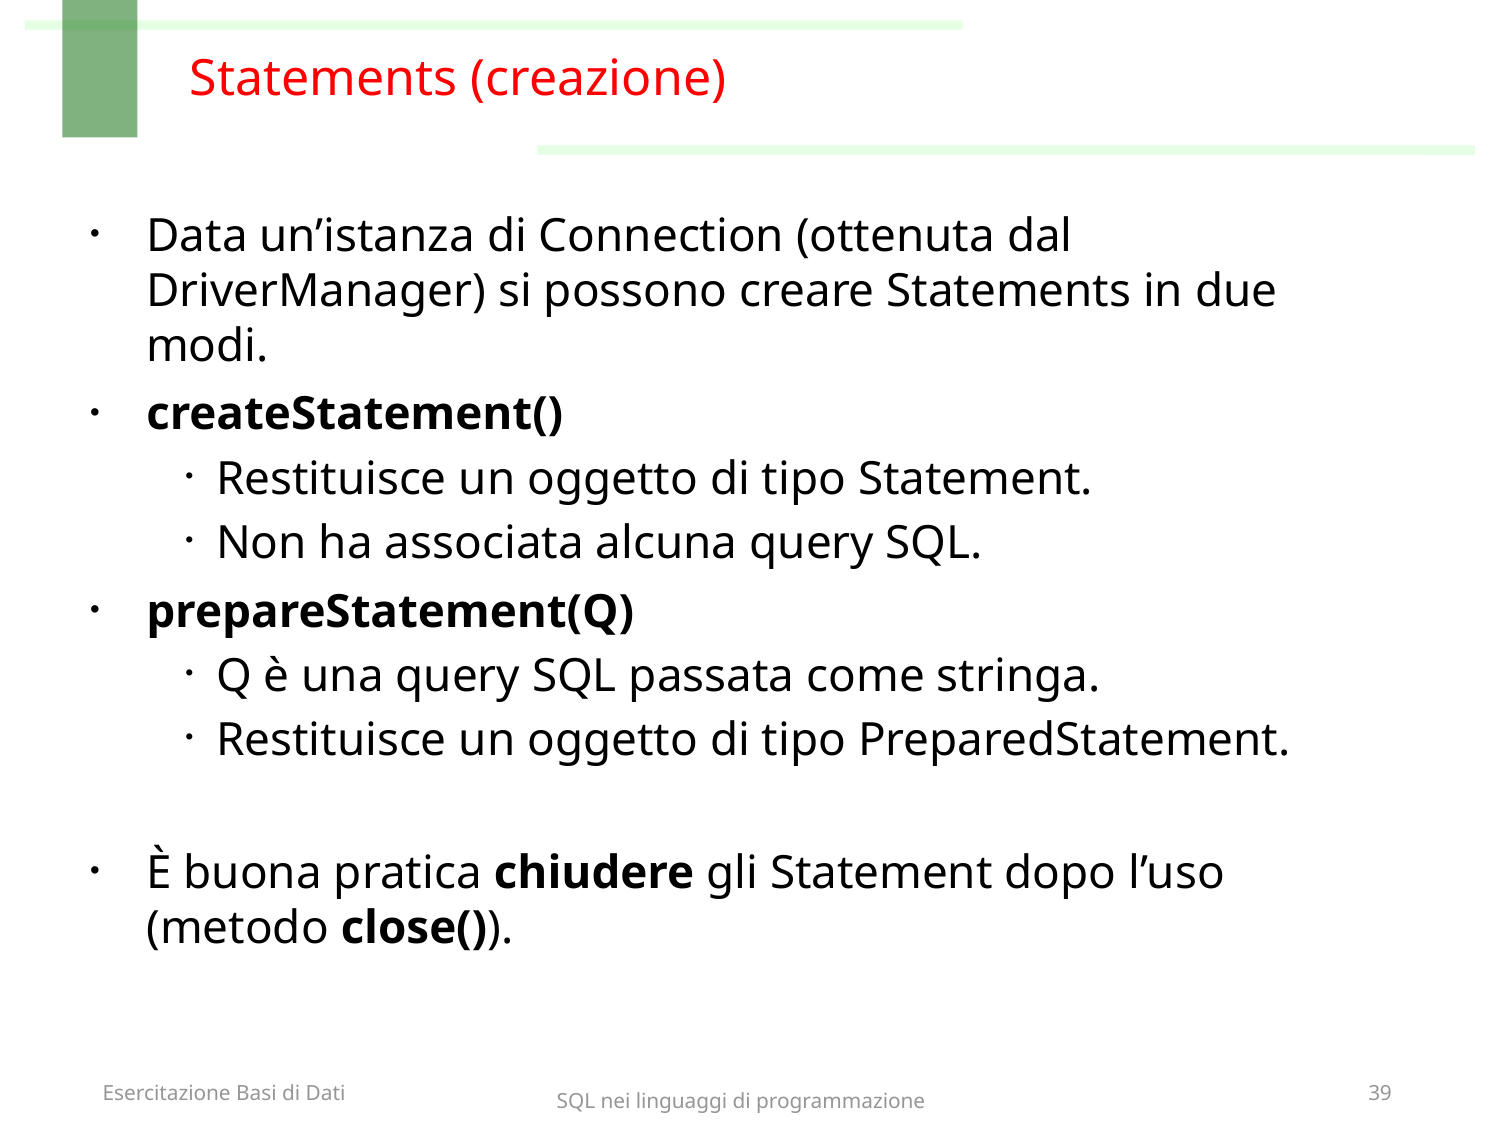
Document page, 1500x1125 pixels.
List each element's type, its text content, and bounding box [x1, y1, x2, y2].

list Data un’istanza di Connection (ottenuta dal DriverManager) si possono creare Statements in due modi. createStatement() Restituisce un oggetto di tipo Statement. Non ha associata alcuna query SQL. prepareStatement(Q) Q è una query SQL passata come stringa. Restituisce un oggetto di tipo PreparedStatement. È buona pratica chiudere gli Statement dopo l’uso (metodo close()). [75, 197, 1425, 1035]
title Statements (creazione) [174, 24, 1425, 125]
footer SQL nei linguaggi di programmazione [425, 1082, 1057, 1120]
